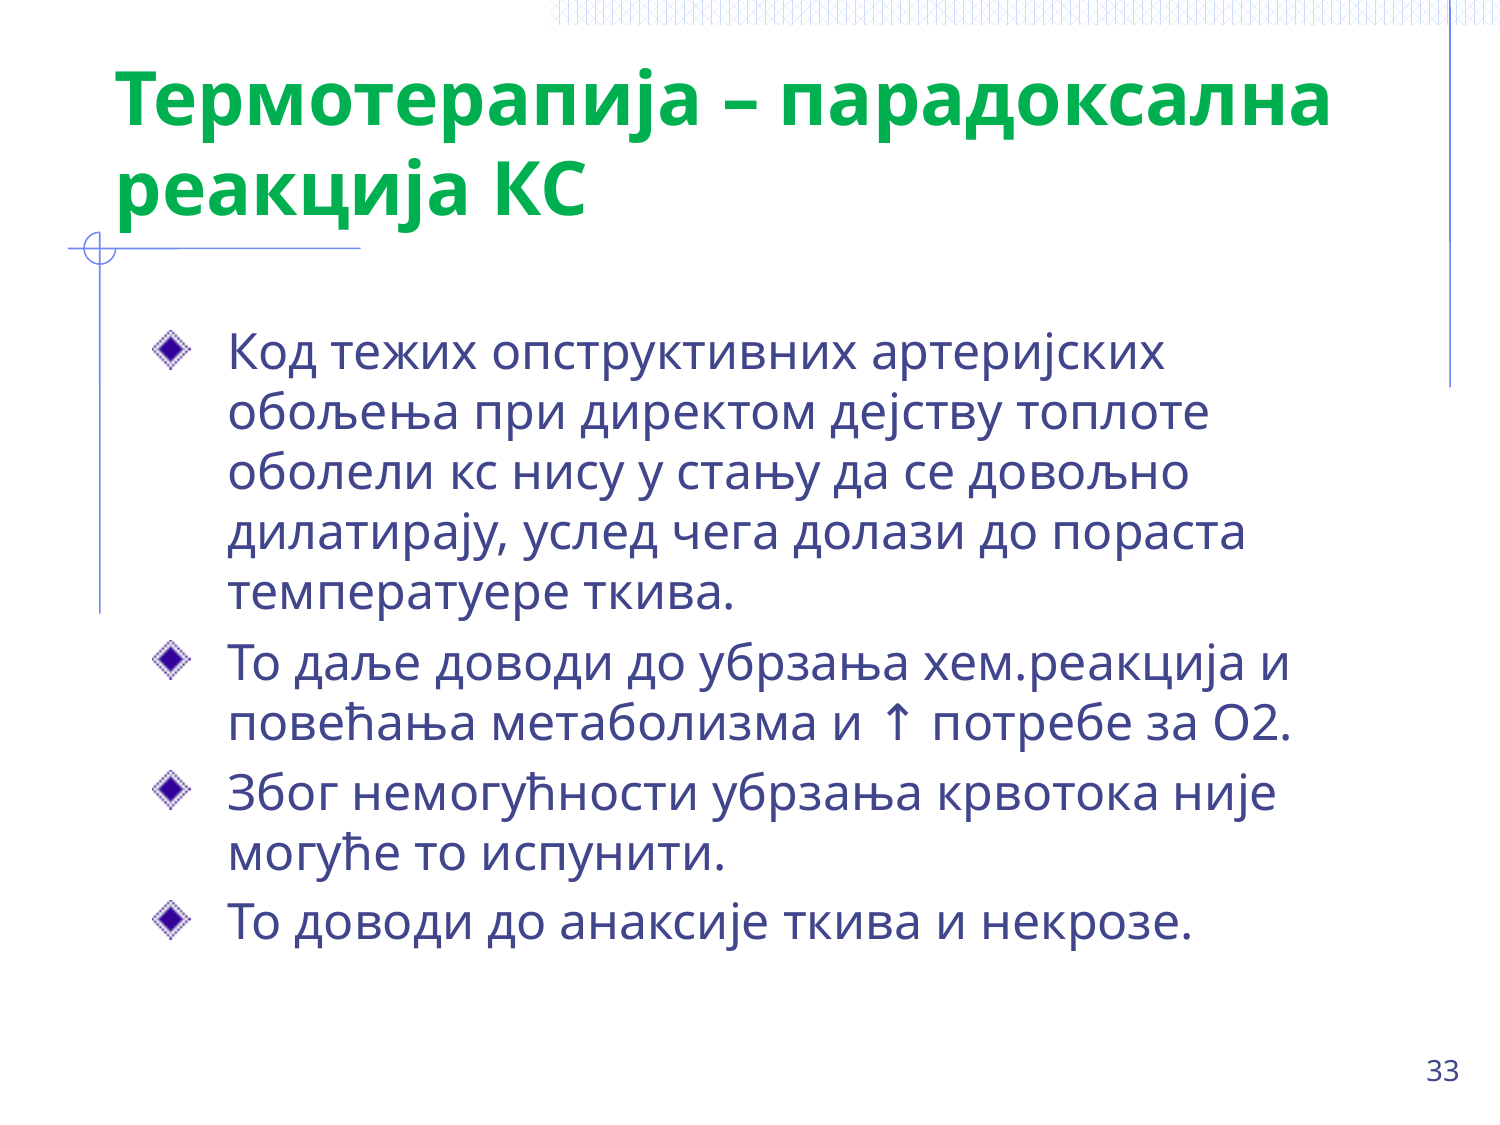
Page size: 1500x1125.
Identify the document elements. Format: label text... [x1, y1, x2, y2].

slide_number 33 [1162, 1025, 1475, 1100]
list Код тежих опструктивних артеријских обољења при директом дејству топлоте оболели кс нису у стању да се довољно дилатирају, услед чега долази до пораста температуере ткива. То даље доводи до убрзања хем.реакција и повећања метаболизма и ↑ потребе за О2. Због немогућности убрзања крвотока није могуће то испунити. То доводи до анаксије ткива и некрозе. [137, 312, 1413, 988]
picture [152, 330, 191, 370]
picture [152, 770, 191, 810]
title Термотерапија – парадоксална реакција КС [99, 49, 1376, 238]
picture [152, 640, 191, 680]
picture [152, 900, 191, 940]
